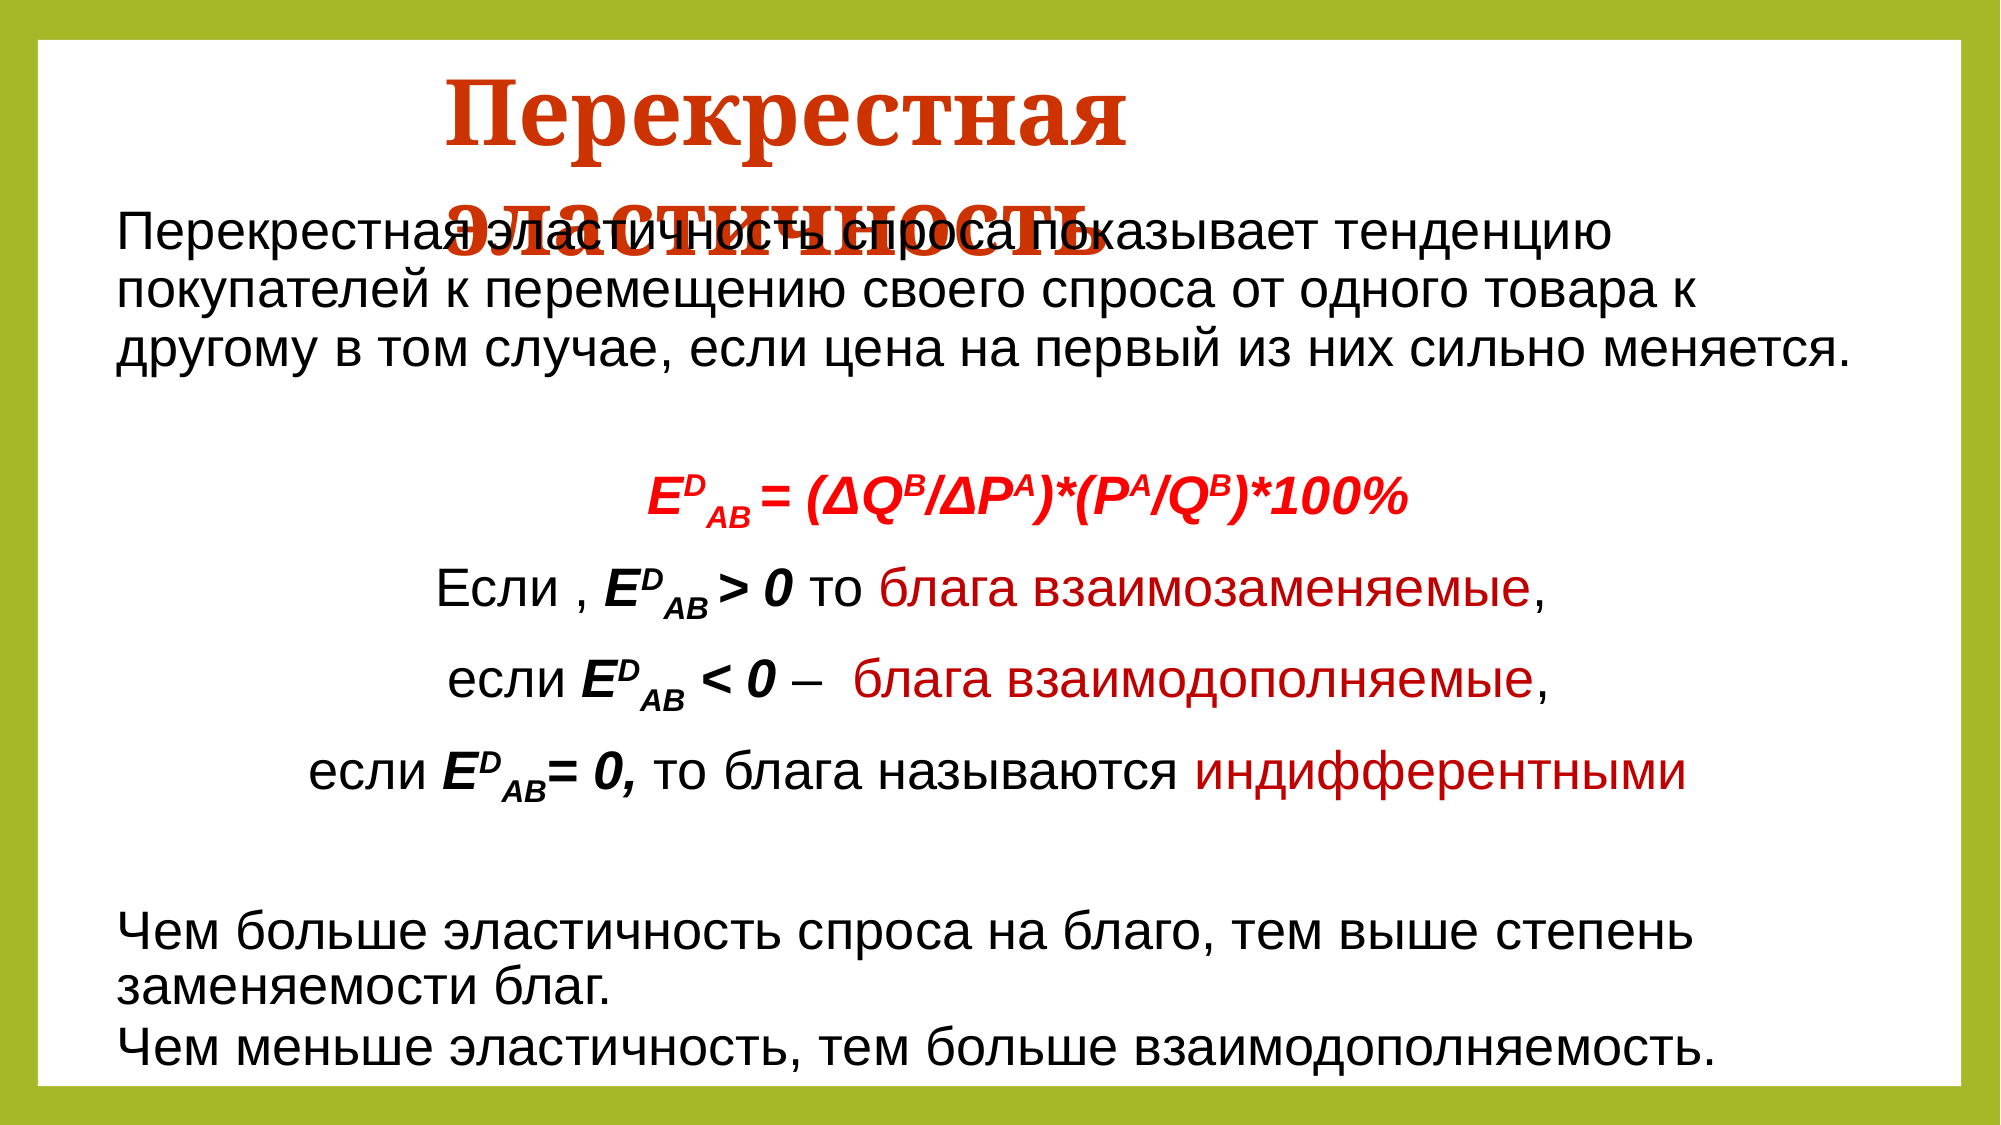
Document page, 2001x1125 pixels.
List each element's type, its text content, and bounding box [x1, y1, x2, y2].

text_box Перекрестная эластичность [429, 46, 1641, 160]
text_box Перекрестная эластичность спроса показывает тенденцию покупателей к перемещению своего спроса от одного товара к другому в том случае, если цена на первый из них сильно меняется. EDAB = (ΔQB/ΔPA)*(PA/QB)*100% Если , EDAB > 0 то блага взаимозаменяемые, если EDAB < 0 – блага взаимодополняемые, если EDAB= 0, то блага называются индифферентными Чем больше эластичность спроса на благо, тем выше степень заменяемости благ. Чем меньше эластичность, тем больше взаимодополняемость. [102, 195, 1896, 1058]
